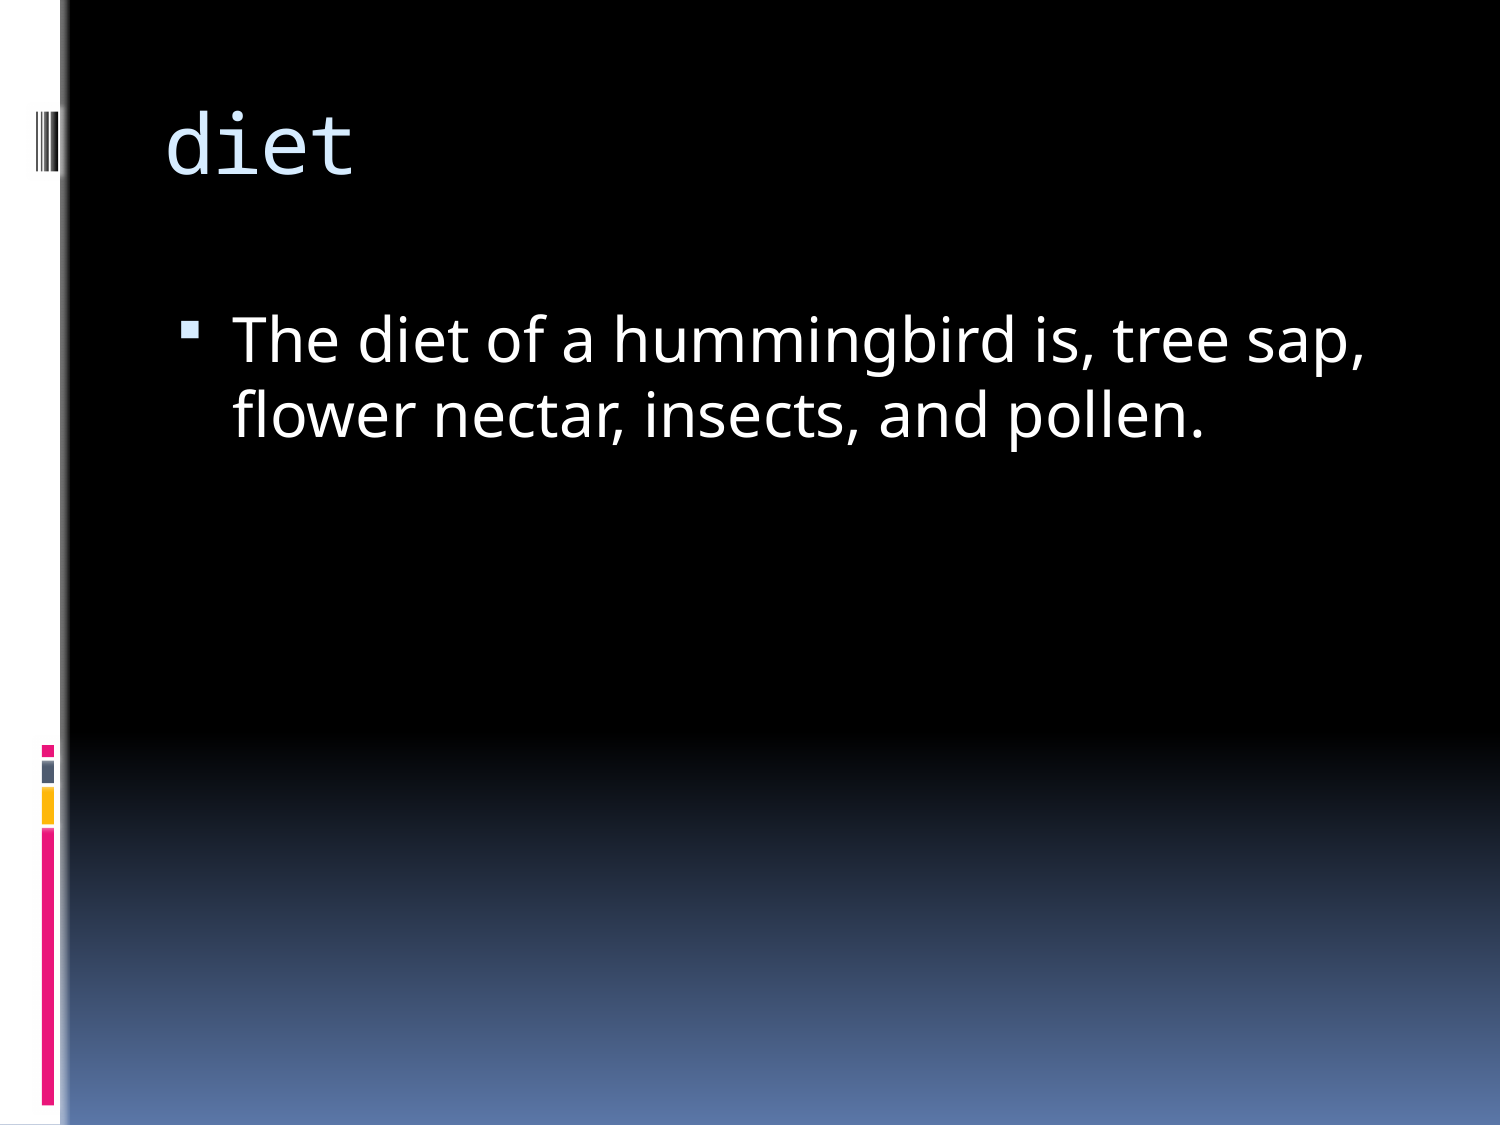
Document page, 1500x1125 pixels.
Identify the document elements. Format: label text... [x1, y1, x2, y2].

title diet [150, 84, 1425, 235]
list The diet of a hummingbird is, tree sap, flower nectar, insects, and pollen. [149, 292, 1426, 1043]
